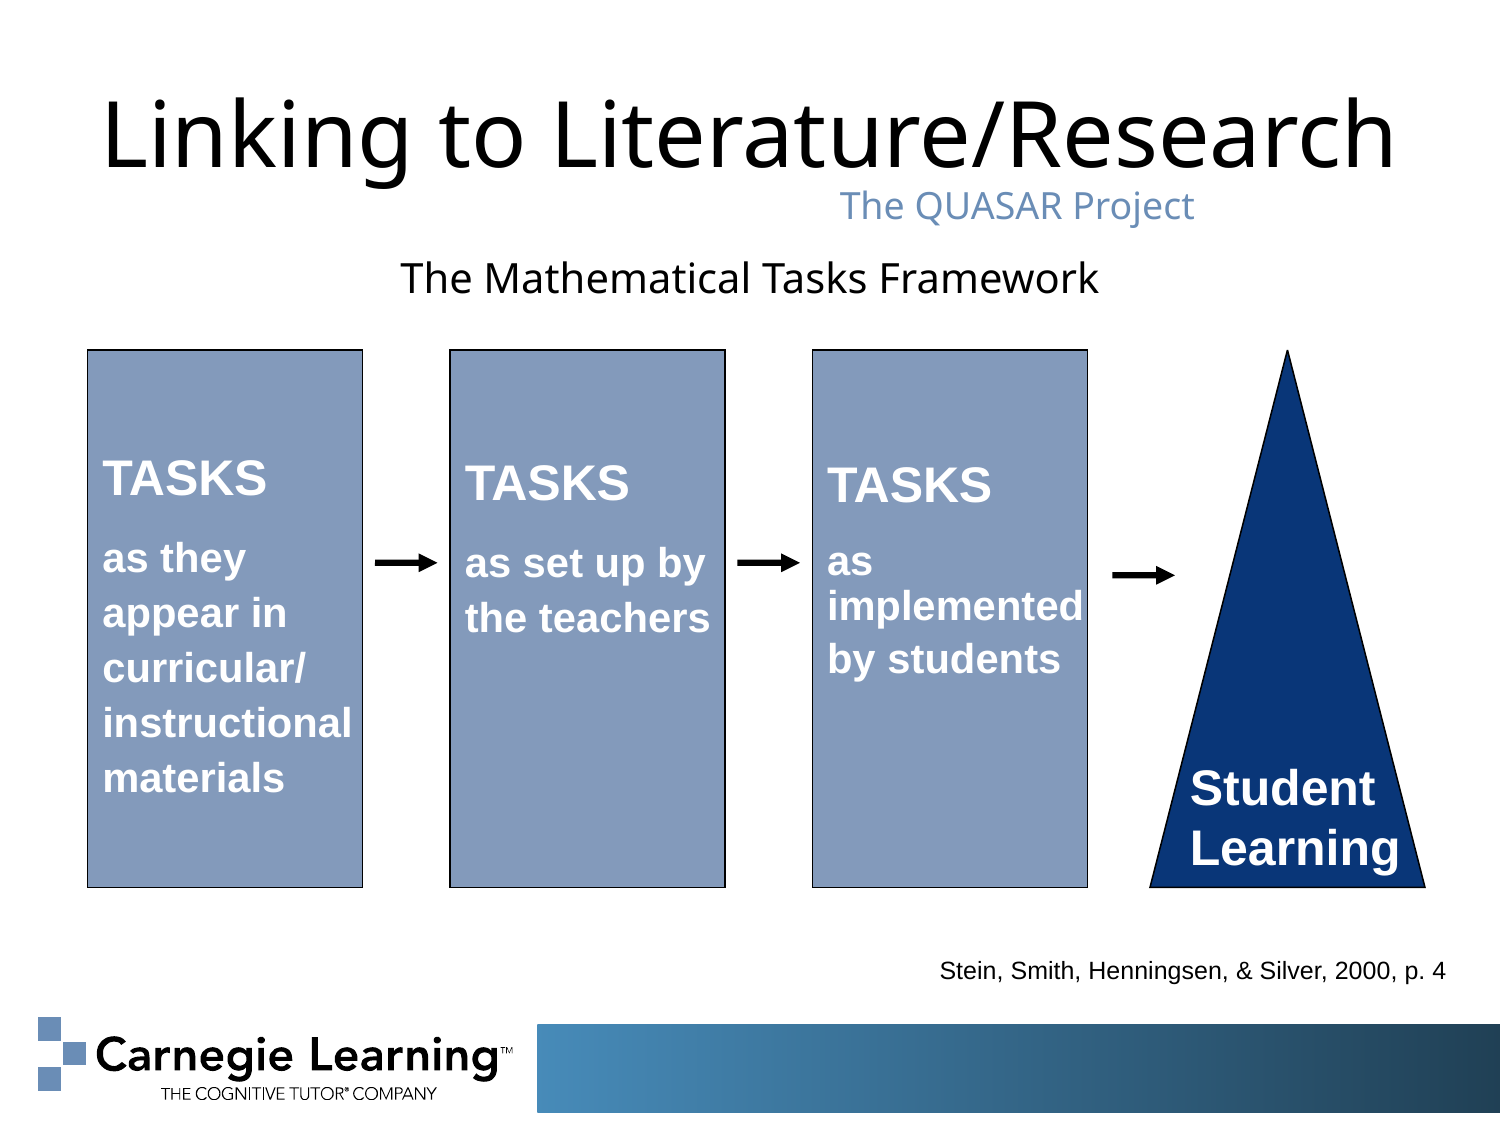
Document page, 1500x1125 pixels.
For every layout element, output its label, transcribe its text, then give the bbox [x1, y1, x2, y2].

text_box [374, 556, 438, 569]
text_box [812, 688, 1088, 888]
text_box [812, 349, 1088, 445]
text_box TASKS as they appear in curricular/ instructional materials [87, 437, 388, 809]
text_box [1149, 793, 1426, 888]
text_box Stein, Smith, Henningsen, & Silver, 2000, p. 4 [562, 950, 1463, 992]
text_box Student Learning [1174, 662, 1463, 883]
text_box [737, 556, 800, 569]
text_box [87, 809, 363, 888]
text_box [1207, 349, 1368, 662]
text_box [450, 649, 725, 888]
text_box [87, 350, 363, 437]
list The Mathematical Tasks Framework [87, 249, 1413, 338]
text_box Linking to Literature/Research [74, 37, 1425, 225]
text_box The QUASAR Project [547, 174, 1488, 235]
text_box [1112, 569, 1175, 582]
text_box TASKS as set up by the teachers [449, 442, 738, 649]
text_box [450, 349, 725, 442]
text_box TASKS as implemented by students [812, 445, 1125, 688]
